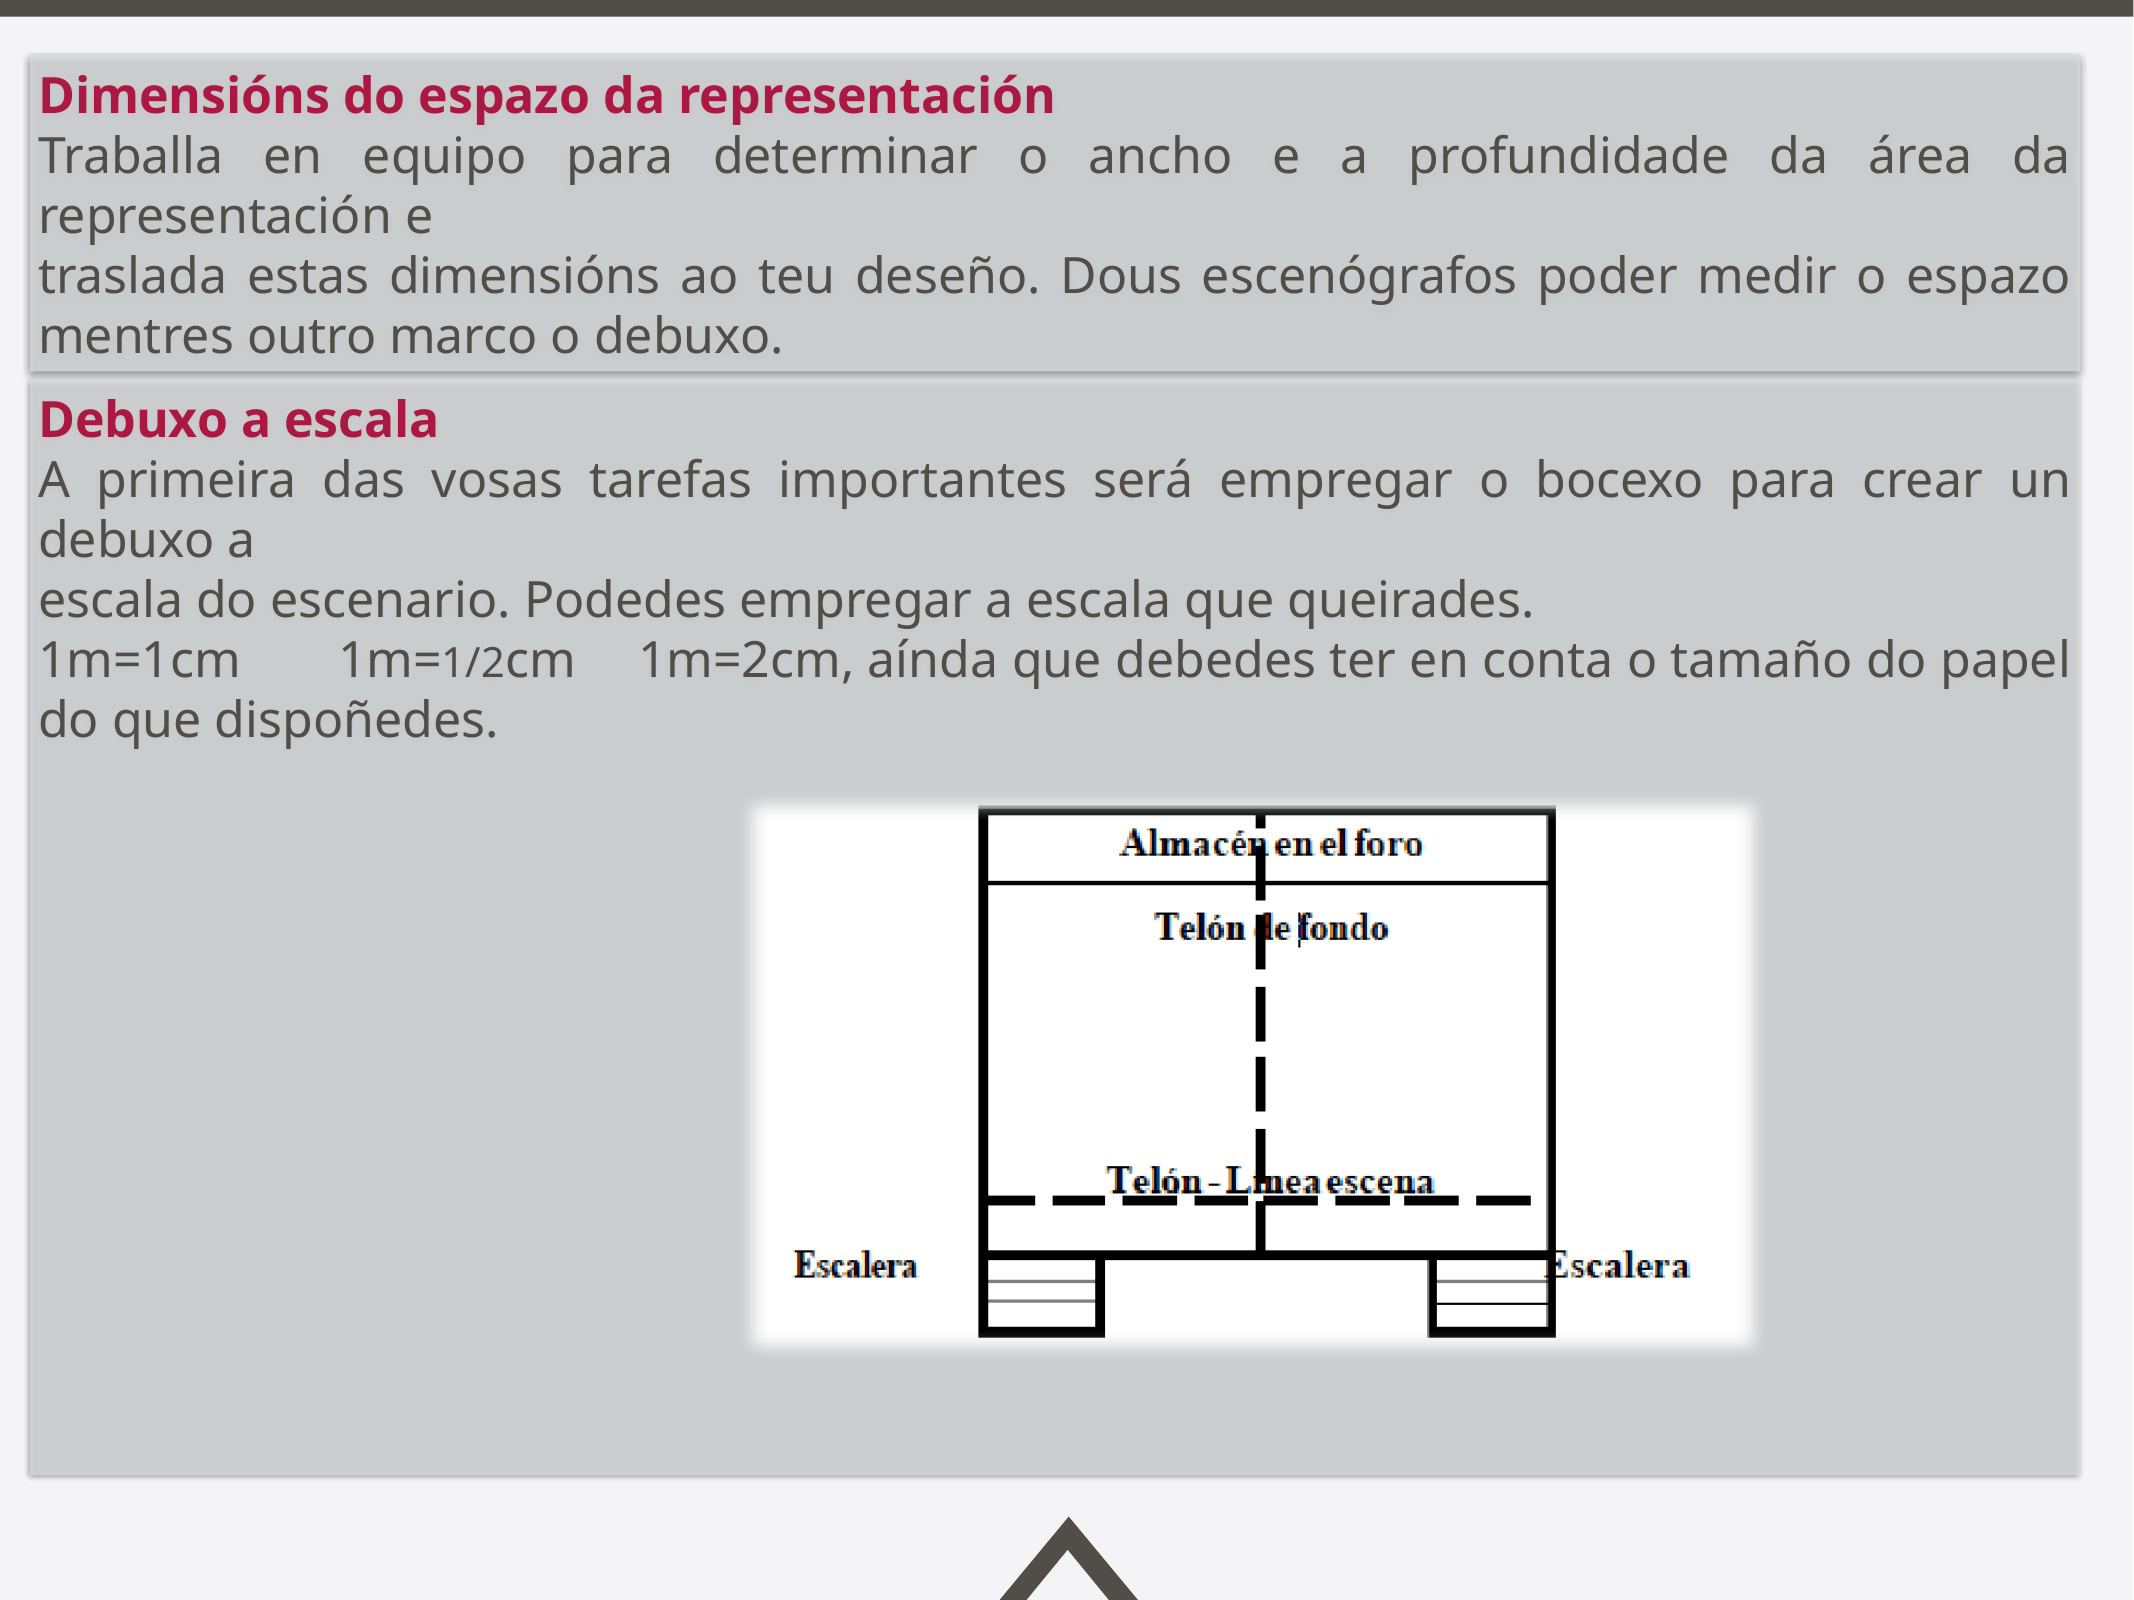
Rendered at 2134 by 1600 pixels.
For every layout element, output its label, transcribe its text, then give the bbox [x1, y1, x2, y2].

picture [734, 788, 1771, 1364]
text_box Debuxo a escala A primeira das vosas tarefas importantes será empregar o bocexo para crear un debuxo a escala do escenario. Podedes empregar a escala que queirades. 1m=1cm 1m=1/2cm 1m=2cm, aínda que debedes ter en conta o tamaño do papel do que dispoñedes. [29, 378, 2081, 1476]
text_box Dimensións do espazo da representación Traballa en equipo para determinar o ancho e a profundidade da área da representación e traslada estas dimensións ao teu deseño. Dous escenógrafos poder medir o espazo mentres outro marco o debuxo. [29, 54, 2081, 372]
